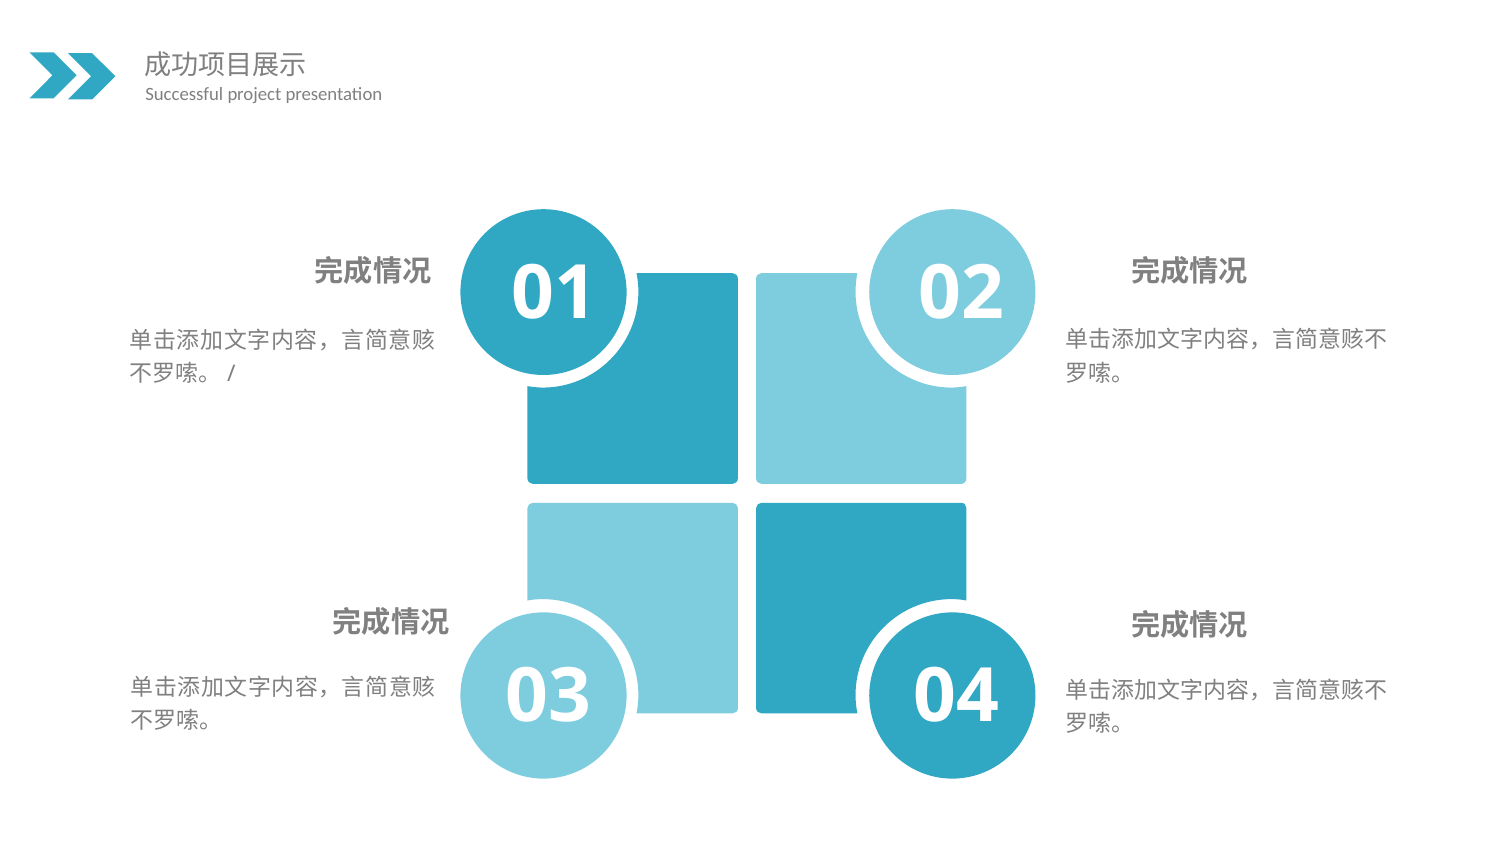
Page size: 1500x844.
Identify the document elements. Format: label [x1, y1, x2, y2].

text_box [868, 612, 1036, 779]
text_box [527, 502, 739, 714]
text_box [755, 502, 967, 714]
text_box [460, 208, 627, 376]
text_box [108, 602, 450, 731]
text_box [527, 272, 739, 485]
text_box [1064, 606, 1389, 702]
text_box [1064, 251, 1389, 351]
text_box [868, 208, 1036, 376]
text_box [460, 612, 627, 779]
text_box [129, 251, 437, 385]
text_box [755, 272, 967, 485]
